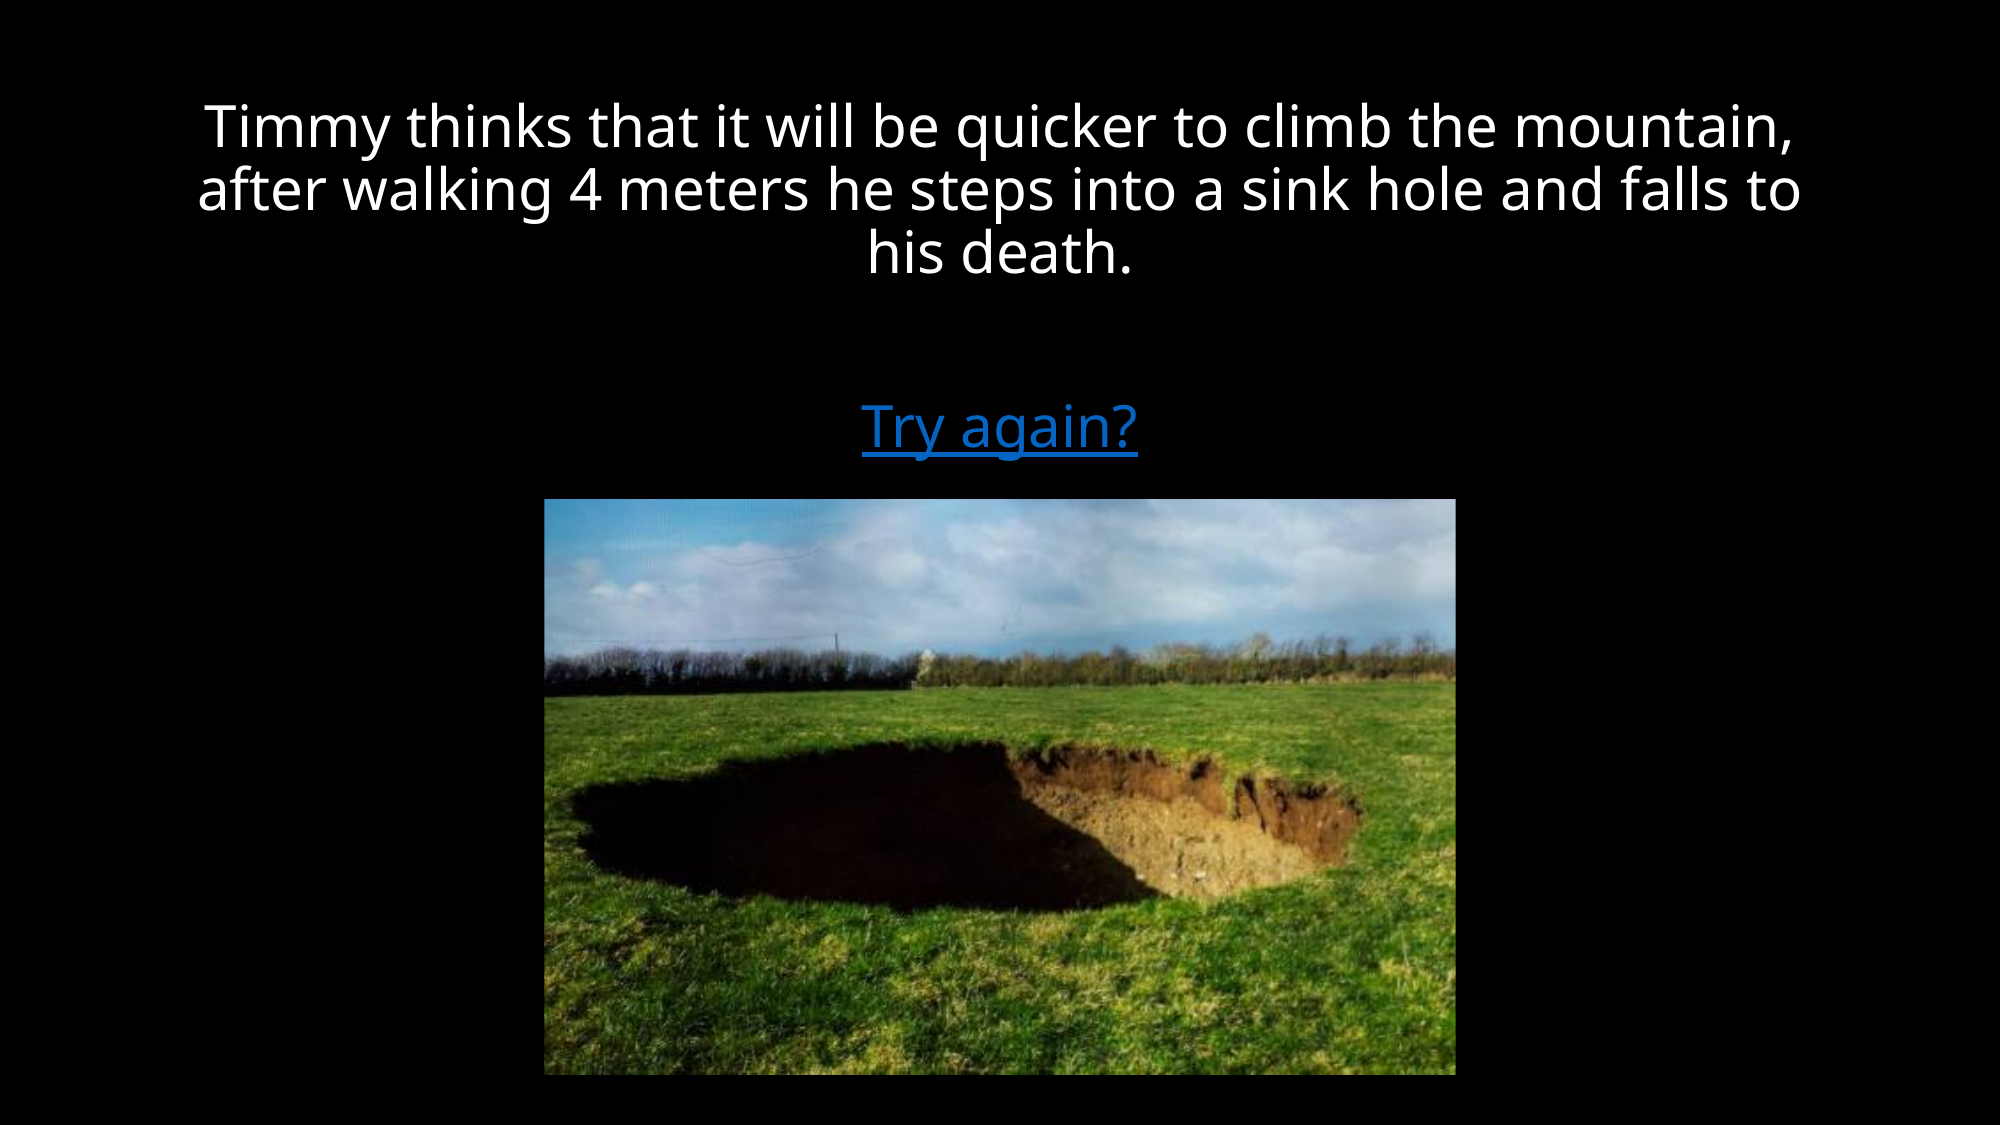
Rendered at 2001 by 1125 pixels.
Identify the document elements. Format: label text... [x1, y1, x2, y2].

picture [544, 499, 1456, 1075]
list Timmy thinks that it will be quicker to climb the mountain, after walking 4 meters he steps into a sink hole and falls to his death. Try again? [137, 89, 1863, 1014]
